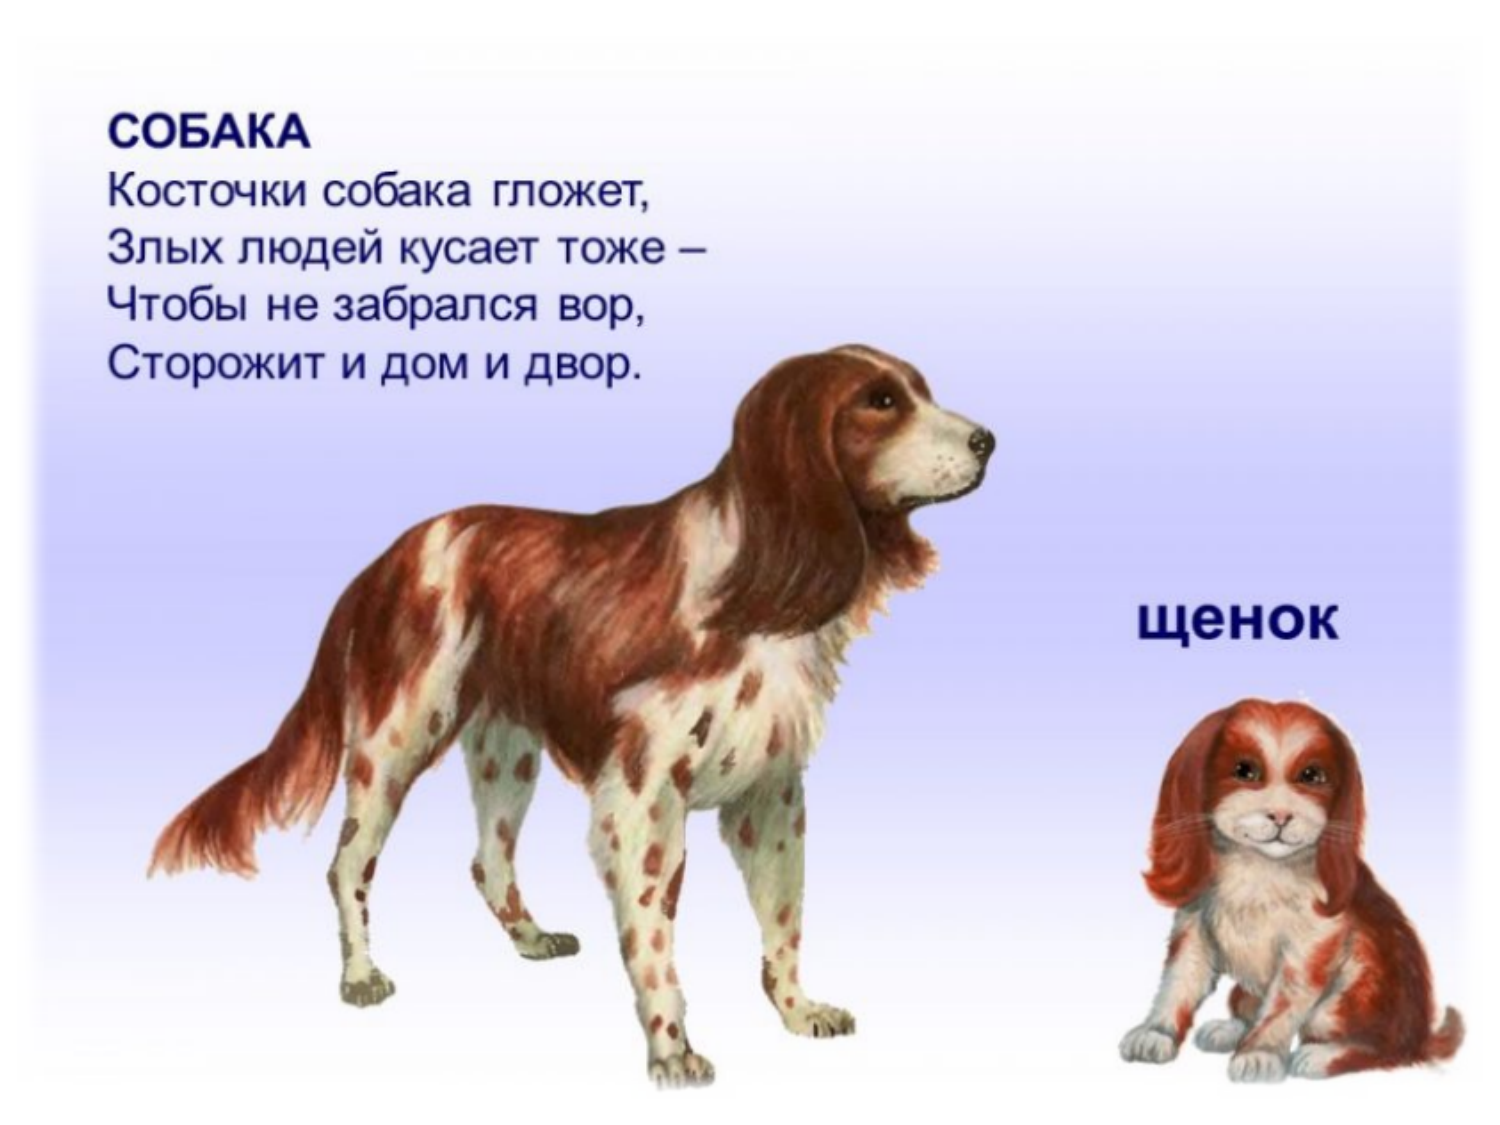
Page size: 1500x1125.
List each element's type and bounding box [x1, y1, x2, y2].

list [17, 18, 1483, 1099]
